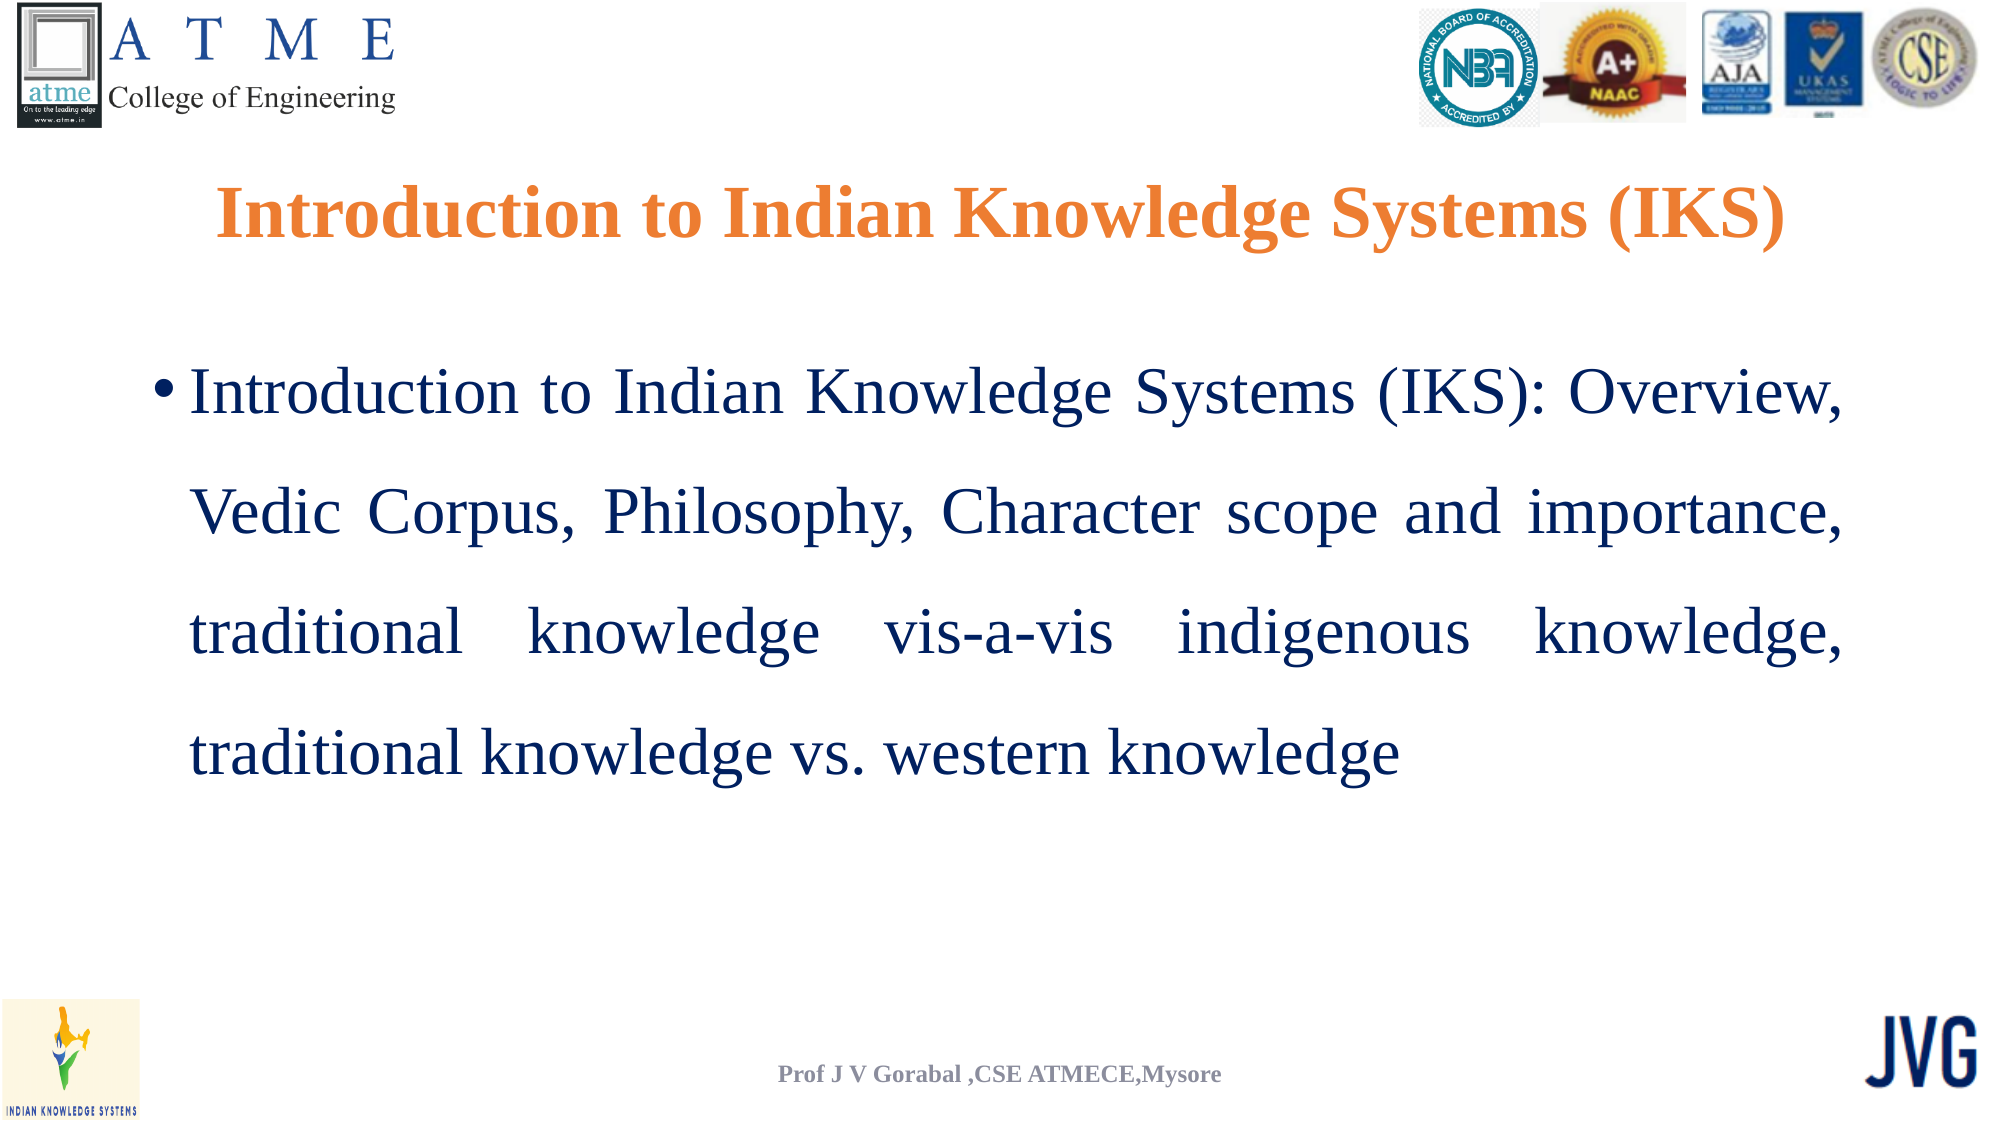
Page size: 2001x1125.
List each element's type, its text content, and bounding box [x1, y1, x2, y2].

picture [1494, 17, 1502, 25]
picture [1419, 2, 1687, 104]
picture [2, 999, 140, 1120]
picture [1702, 2, 1983, 118]
title Introduction to Indian Knowledge Systems (IKS) [163, 104, 1889, 323]
list Introduction to Indian Knowledge Systems (IKS): Overview, Vedic Corpus, Philosophy, Character scope and importance, traditional knowledge vis-a-vis indigenous knowledge, traditional knowledge vs. western knowledge [137, 299, 1863, 1014]
picture [17, 2, 395, 128]
footer Prof J V Gorabal ,CSE ATMECE,Mysore [662, 1042, 1338, 1103]
picture [1853, 999, 2000, 1103]
